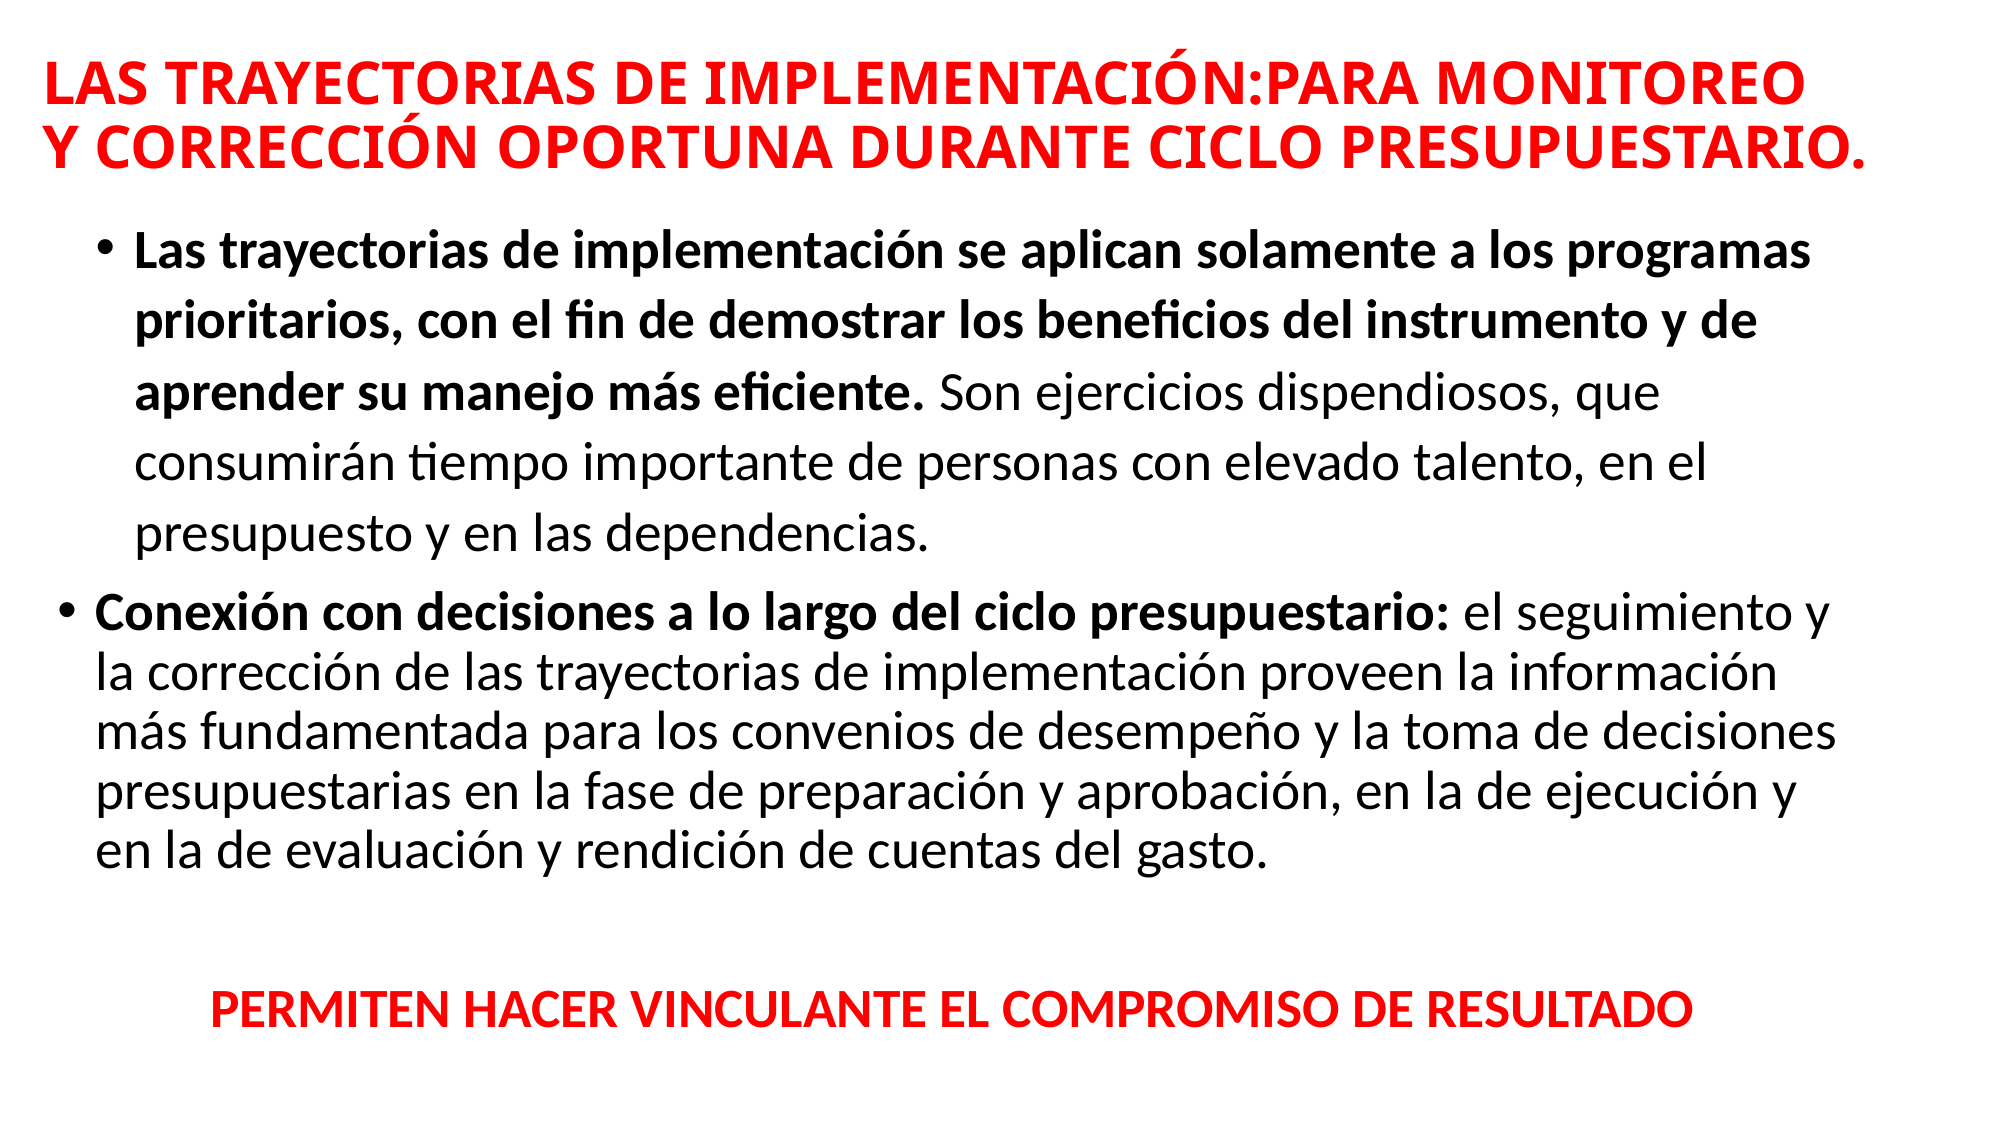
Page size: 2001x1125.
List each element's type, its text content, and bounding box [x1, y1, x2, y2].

title LAS TRAYECTORIAS DE IMPLEMENTACIÓN:PARA MONITOREO Y CORRECCIÓN OPORTUNA DURANTE CICLO PRESUPUESTARIO. [27, 35, 1925, 278]
list Las trayectorias de implementación se aplican solamente a los programas prioritarios, con el fin de demostrar los beneficios del instrumento y de aprender su manejo más eficiente. Son ejercicios dispendiosos, que consumirán tiempo importante de personas con elevado talento, en el presupuesto y en las dependencias. Conexión con decisiones a lo largo del ciclo presupuestario: el seguimiento y la corrección de las trayectorias de implementación proveen la información más fundamentada para los convenios de desempeño y la toma de decisiones presupuestarias en la fase de preparación y aprobación, en la de ejecución y en la de evaluación y rendición de cuentas del gasto. PERMITEN HACER VINCULANTE EL COMPROMISO DE RESULTADO [42, 200, 1863, 1063]
